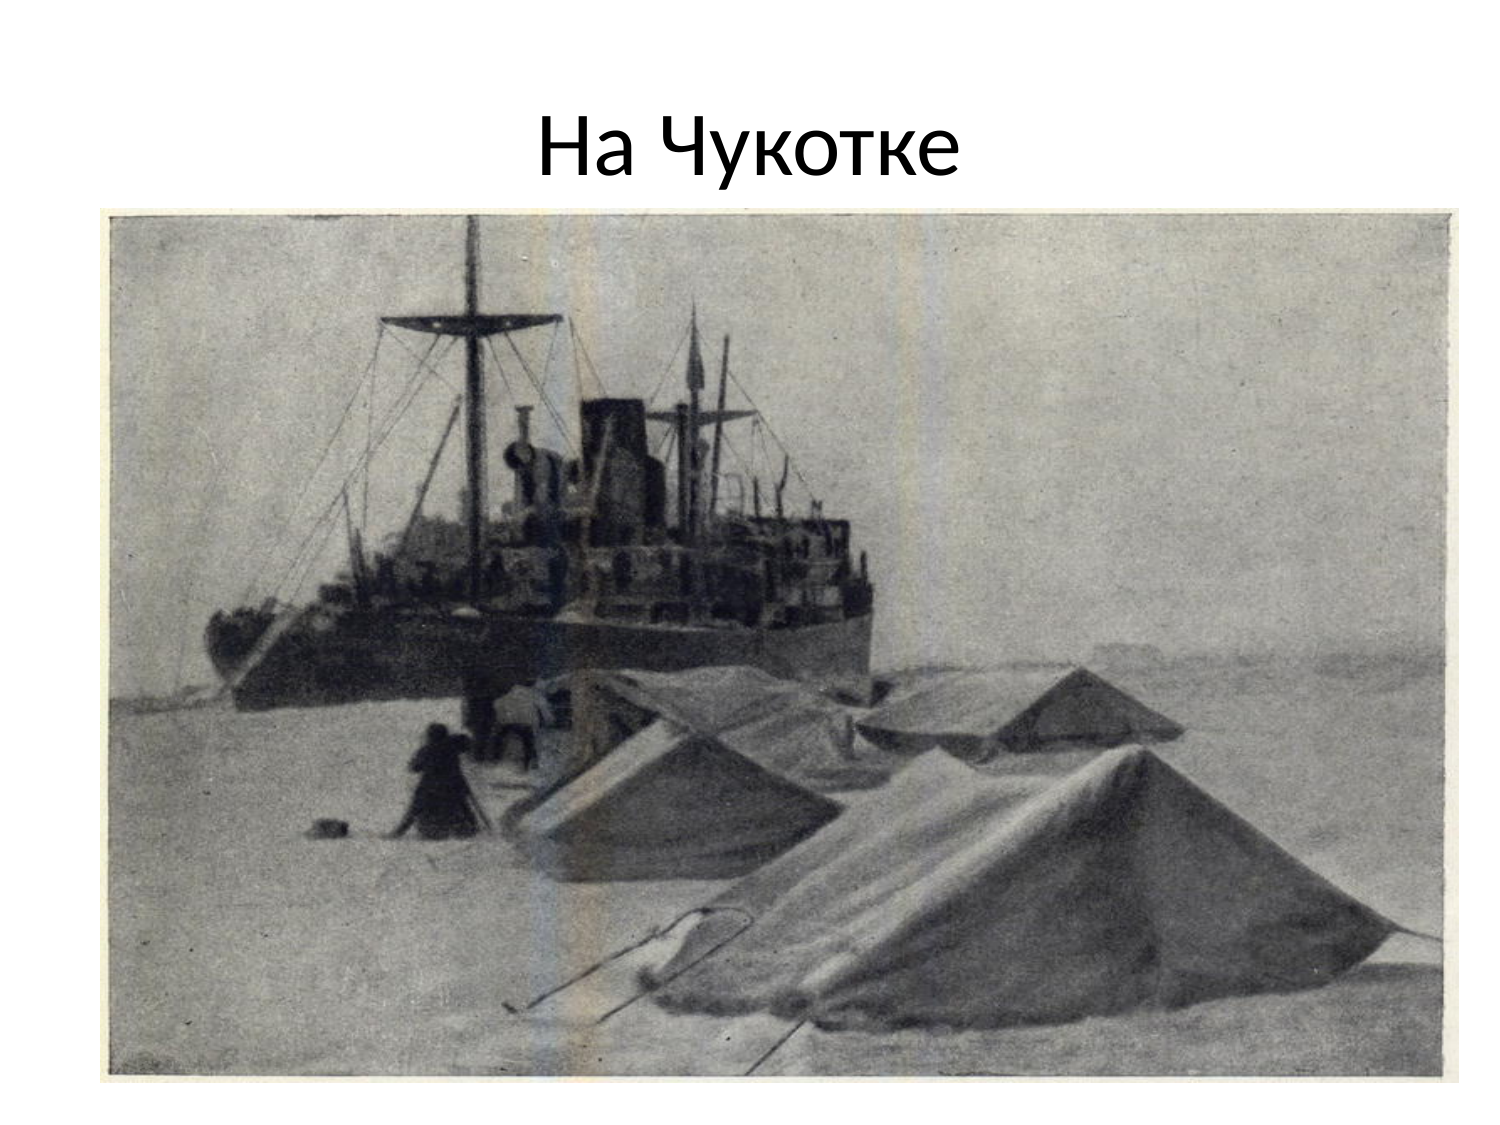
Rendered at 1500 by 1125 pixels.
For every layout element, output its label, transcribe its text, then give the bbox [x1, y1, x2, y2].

title На Чукотке [75, 45, 1425, 233]
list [100, 207, 1459, 1083]
